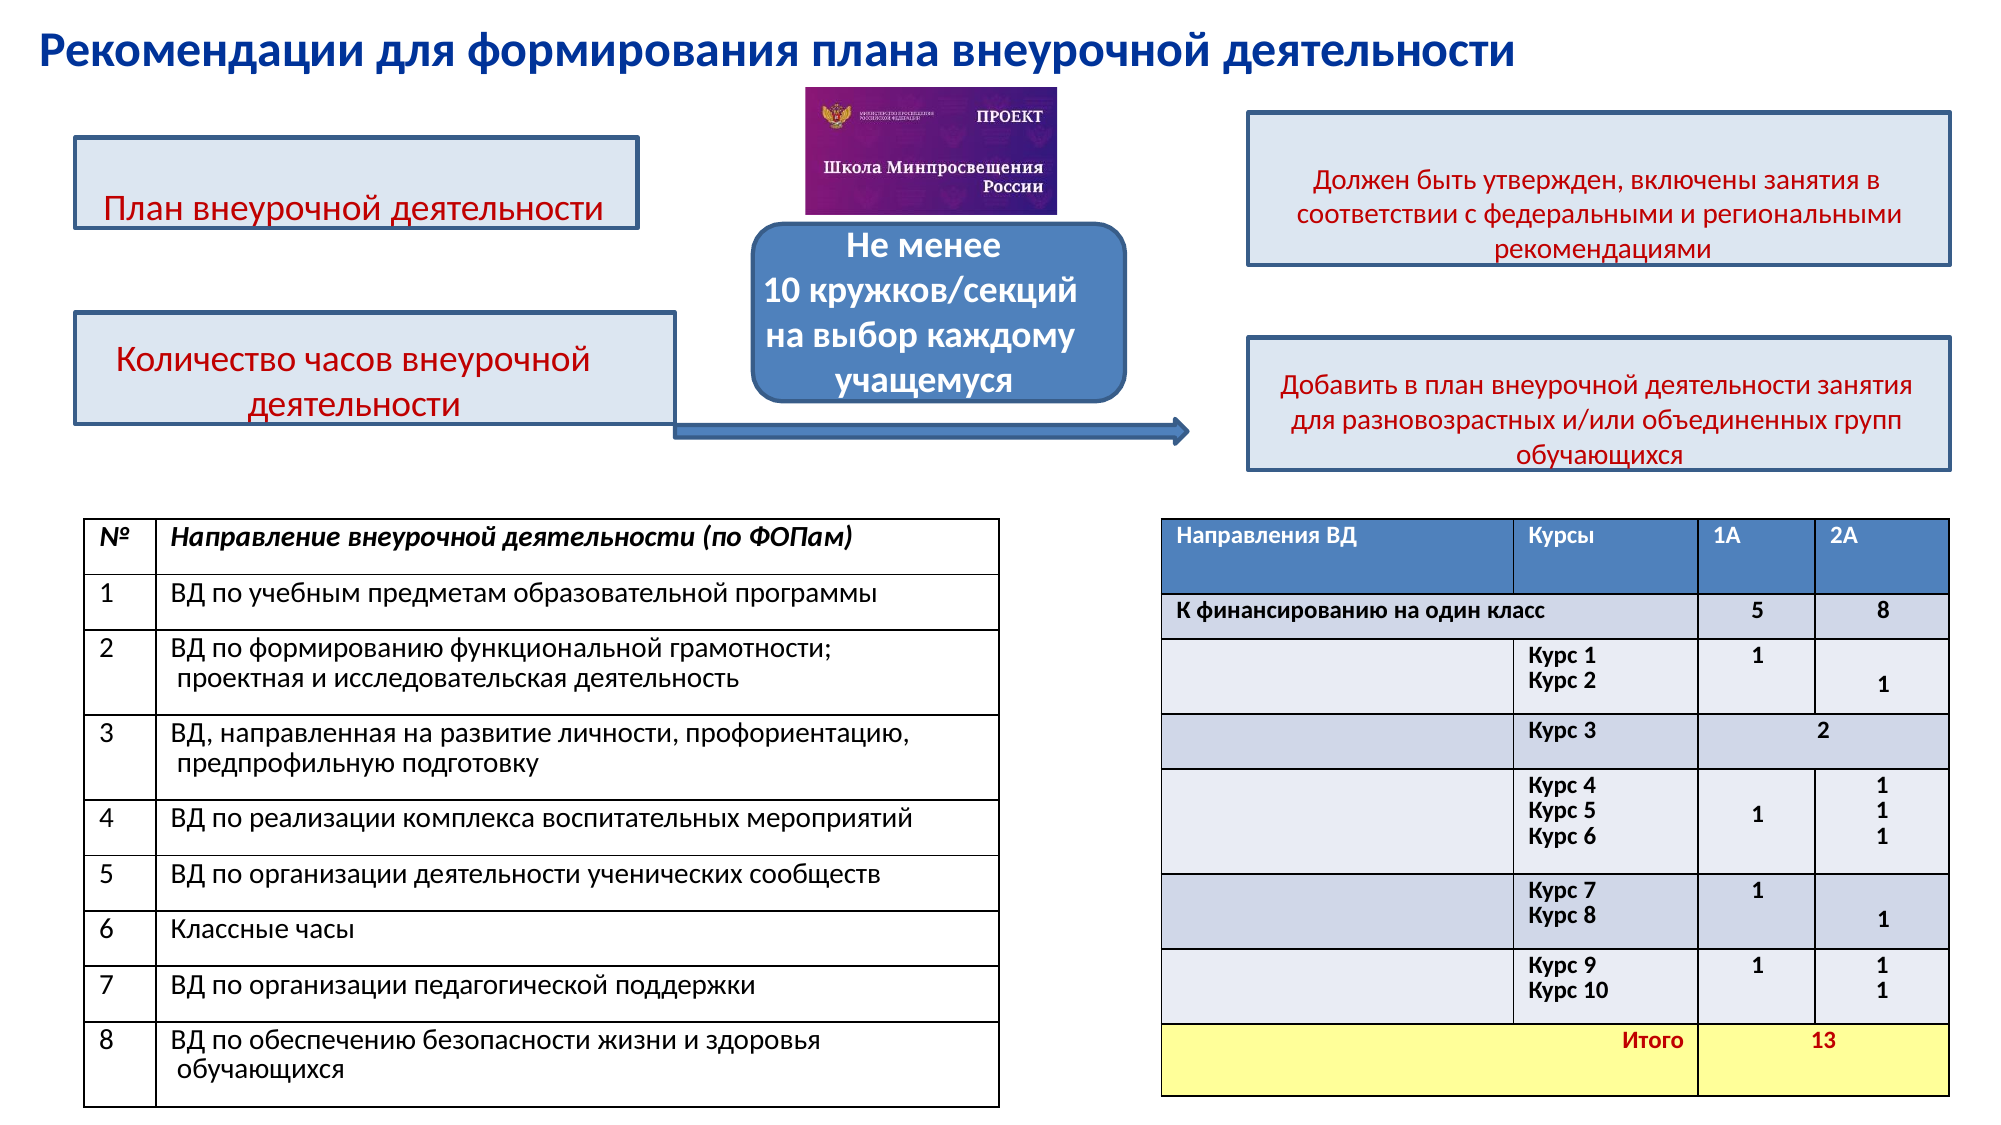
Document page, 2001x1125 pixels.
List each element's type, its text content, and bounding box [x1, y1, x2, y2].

table_header 2А [1816, 520, 1948, 593]
table_cell 1 1 [1816, 950, 1948, 1023]
table_cell 1 [1699, 770, 1814, 873]
table_cell ВД по обеспечению безопасности жизни и здоровья обучающихся [157, 1023, 998, 1106]
table_header Направления ВД [1162, 520, 1513, 593]
table_cell 5 [1699, 595, 1814, 638]
table_header Направление внеурочной деятельности (по ФОПам) [157, 520, 998, 574]
table_header Курсы [1514, 520, 1697, 593]
table_cell 1 [1816, 875, 1948, 948]
table_cell 2 [85, 631, 155, 714]
table_header 1А [1699, 520, 1814, 593]
text_box Не менее 10 кружков/секций на выбор каждому учащемуся [737, 217, 1111, 400]
table_cell 1 [1816, 640, 1948, 713]
table_cell Курс 9 Курс 10 [1514, 950, 1697, 1023]
text_box [805, 87, 1058, 215]
table_cell [1162, 950, 1513, 1023]
table_cell Классные часы [157, 912, 998, 965]
table_cell 2 [1699, 715, 1948, 768]
table_cell [1162, 715, 1513, 768]
table_cell 4 [85, 801, 155, 855]
table_cell ВД по организации деятельности ученических сообществ [157, 856, 998, 910]
table_header № [85, 520, 155, 574]
title Рекомендации для формирования плана внеурочной деятельности [37, 14, 1527, 205]
table_cell 8 [85, 1023, 155, 1106]
table_cell Курс 7 Курс 8 [1514, 875, 1697, 948]
table_cell 1 [1699, 640, 1814, 713]
table_cell 1 [85, 575, 155, 629]
table_cell Итого [1162, 1025, 1697, 1095]
table_cell ВД по формированию функциональной грамотности; проектная и исследовательская деятельность [157, 631, 998, 714]
table_cell 6 [85, 912, 155, 965]
table_cell [1162, 770, 1513, 873]
table_cell 8 [1816, 595, 1948, 638]
table_cell Курс 3 [1514, 715, 1697, 768]
table_cell К финансированию на один класс [1162, 595, 1697, 638]
table_cell ВД, направленная на развитие личности, профориентацию, предпрофильную подготовку [157, 716, 998, 799]
text_box Должен быть утвержден, включены занятия в соответствии с федеральными и региональными рекомендациями [1248, 112, 1951, 265]
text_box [672, 416, 1190, 447]
table_cell 5 [85, 856, 155, 910]
table_cell 1 [1699, 875, 1814, 948]
table_cell ВД по учебным предметам образовательной программы [157, 575, 998, 629]
table_cell 3 [85, 716, 155, 799]
table_cell ВД по организации педагогической поддержки [157, 967, 998, 1021]
table_cell 7 [85, 967, 155, 1021]
table_cell [1162, 640, 1513, 713]
table_cell 1 1 1 [1816, 770, 1948, 873]
table_cell 1 [1699, 950, 1814, 1023]
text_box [750, 221, 1128, 404]
table_cell Курс 4 Курс 5 Курс 6 [1514, 770, 1697, 873]
table_cell ВД по реализации комплекса воспитательных мероприятий [157, 801, 998, 855]
table_cell 13 [1699, 1025, 1948, 1095]
text_box План внеурочной деятельности [75, 137, 638, 229]
text_box Добавить в план внеурочной деятельности занятия для разновозрастных и/или объединенных групп обучающихся [1248, 337, 1951, 471]
text_box Количество часов внеурочной деятельности [75, 312, 676, 424]
table_cell [1162, 875, 1513, 948]
table_cell Курс 1 Курс 2 [1514, 640, 1697, 713]
